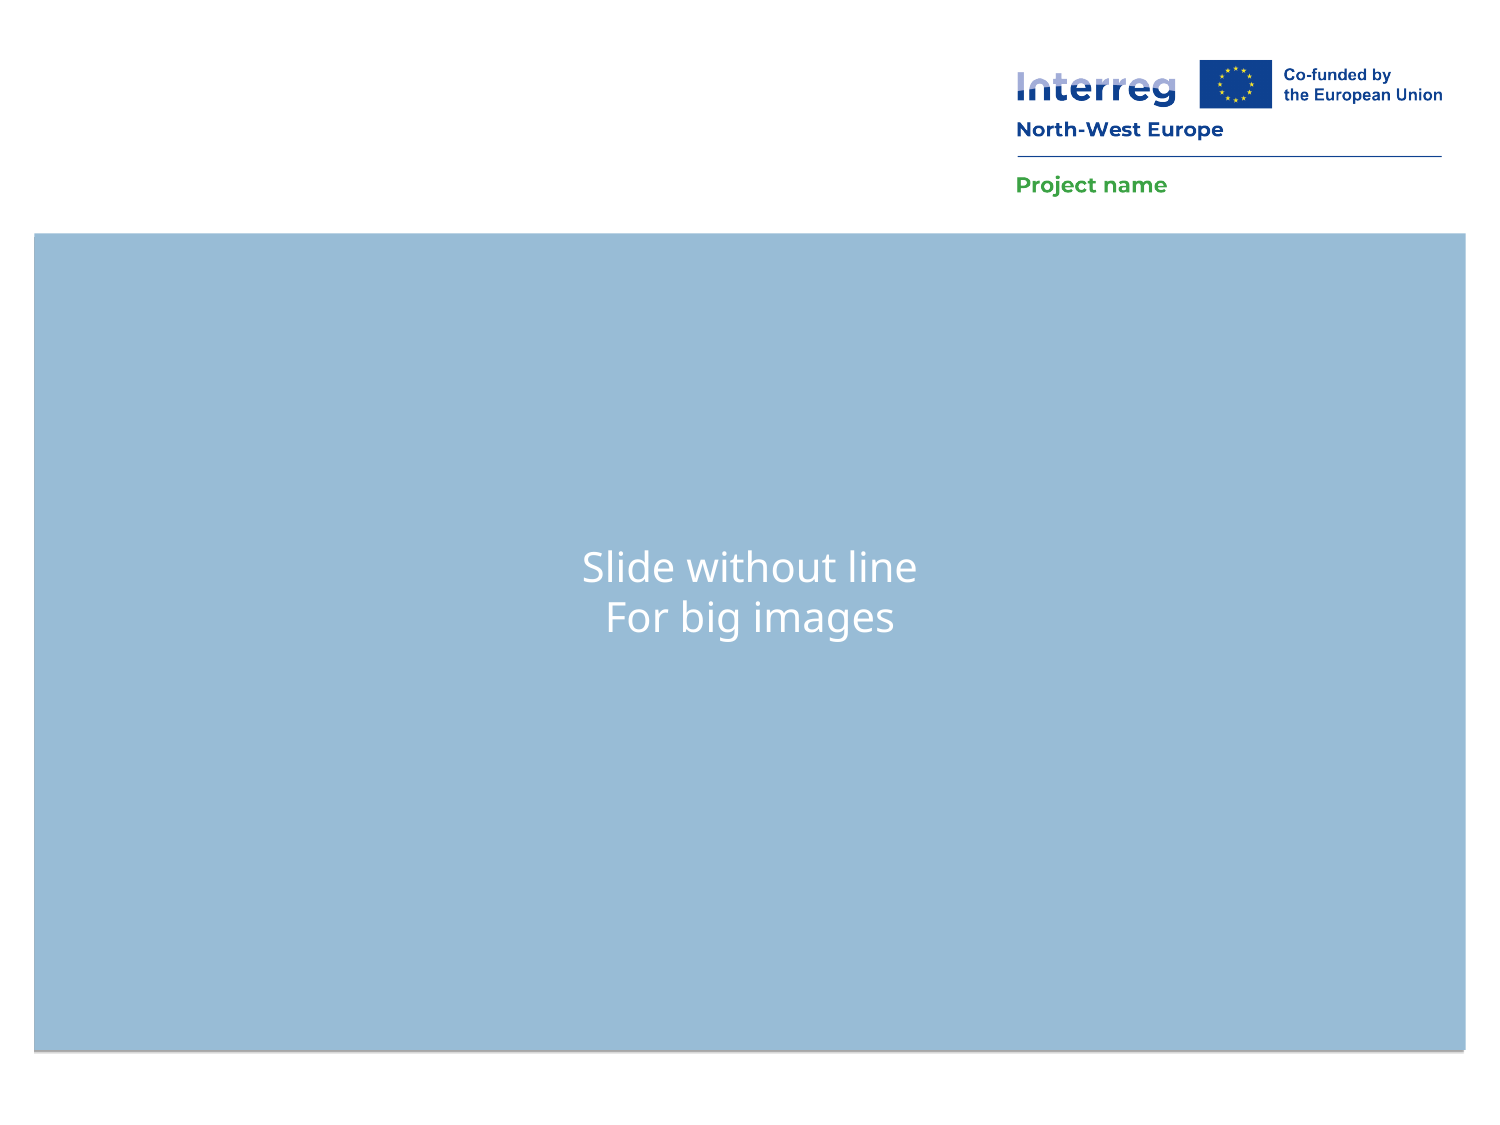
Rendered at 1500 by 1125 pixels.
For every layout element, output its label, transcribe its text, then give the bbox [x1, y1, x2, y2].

picture [958, 0, 1500, 252]
text_box [34, 233, 1466, 1050]
text_box Slide without line For big images [460, 533, 1039, 649]
